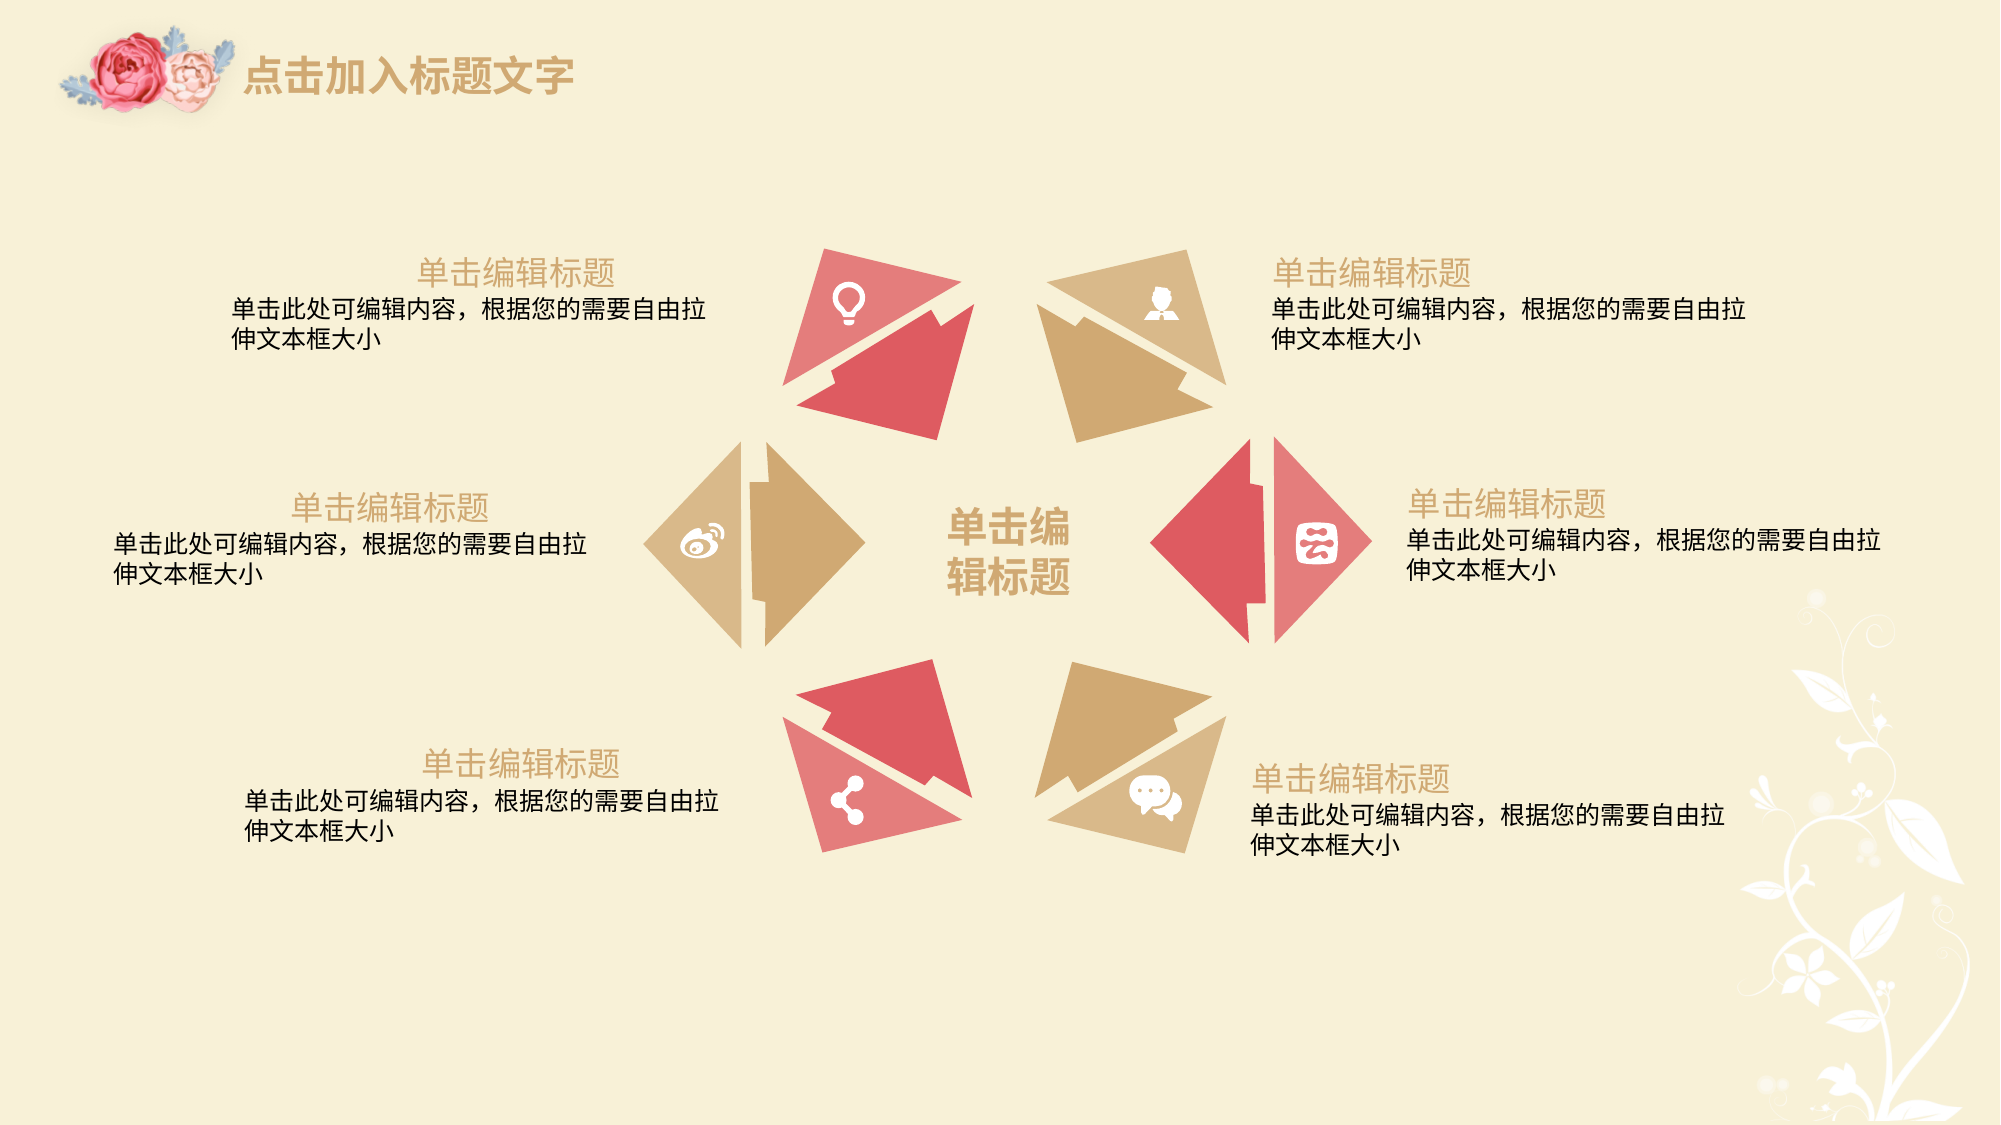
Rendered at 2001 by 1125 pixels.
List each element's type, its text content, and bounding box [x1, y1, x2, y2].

text_box 单击此处可编辑内容，根据您的需要自由拉伸文本框大小 [217, 286, 657, 361]
picture [1716, 577, 2000, 1121]
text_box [657, 248, 1358, 854]
text_box 单击此处可编辑内容，根据您的需要自由拉伸文本框大小 [229, 777, 657, 853]
picture [52, 0, 258, 146]
text_box 点击加入标题文字 [250, 43, 663, 106]
text_box 单击编辑标题 [275, 479, 622, 535]
text_box 单击此处可编辑内容，根据您的需要自由拉伸文本框大小 [1358, 286, 1772, 361]
text_box 单击此处可编辑内容，根据您的需要自由拉伸文本框大小 [1235, 792, 1716, 867]
text_box 单击编辑标题 [406, 736, 657, 791]
text_box 单击此处可编辑内容，根据您的需要自由拉伸文本框大小 [1392, 517, 1907, 592]
text_box 单击编辑标题 [1393, 475, 1755, 531]
text_box 单击编辑标题 [1358, 750, 1599, 806]
text_box 单击编辑标题 [1257, 244, 1619, 300]
text_box 单击编辑标题 [401, 244, 763, 300]
text_box 单击此处可编辑内容，根据您的需要自由拉伸文本框大小 [98, 521, 613, 597]
